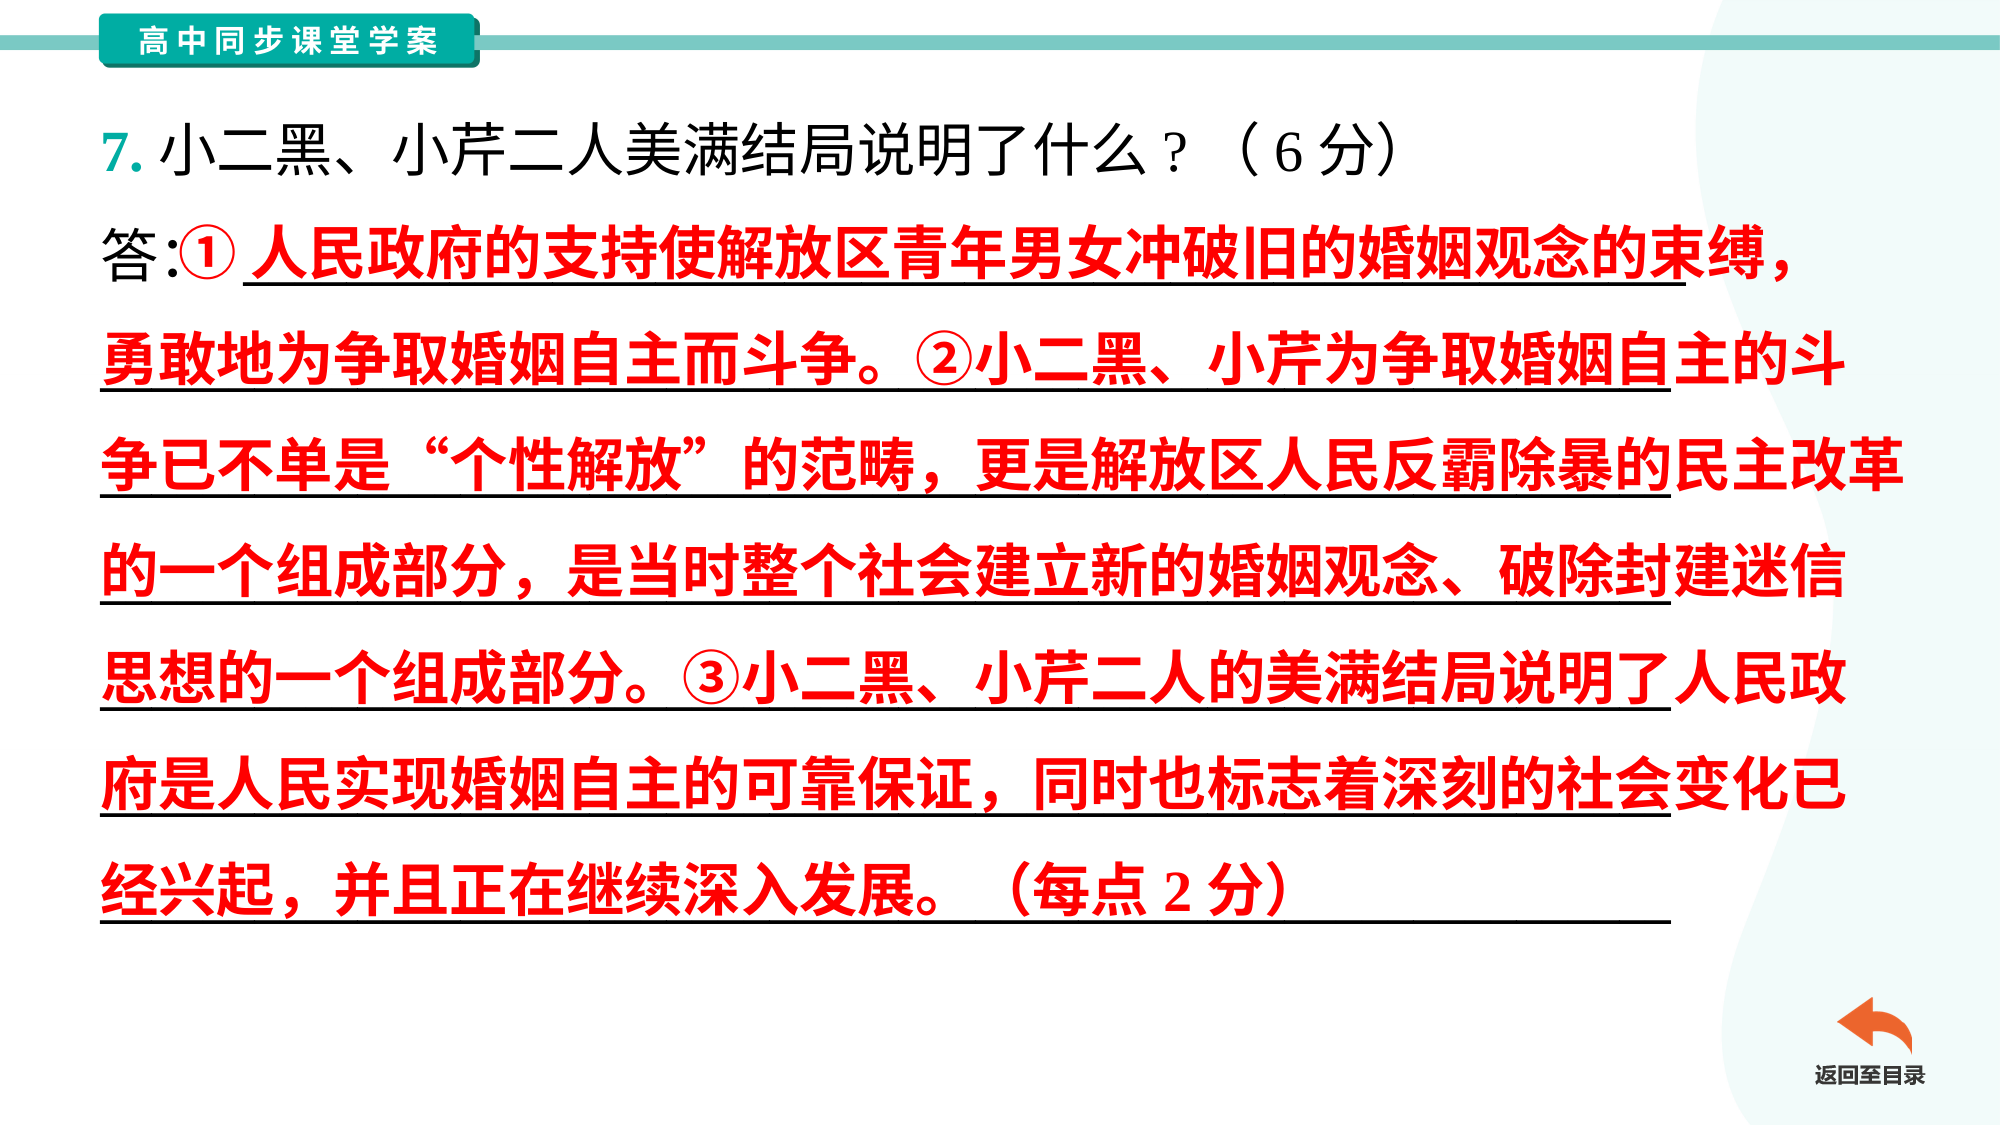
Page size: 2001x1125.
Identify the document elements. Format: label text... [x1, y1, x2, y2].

text_box 7.小二黑、小芹二人美满结局说明了什么?（6分） 答： ________________________________________________________ _____________________________________________________________ _____________________________________________________________ _____________________________________________________________ _____________________________________________________________ _____________________________________________________________ _____________________________________________________________ [100, 76, 1899, 179]
picture [0, 0, 2000, 1125]
text_box ①人民政府的支持使解放区青年男女冲破旧的婚姻观念的束缚， 勇敢地为争取婚姻自主而斗争。②小二黑、小芹为争取婚姻自主的斗 争已不单是“个性解放”的范畴，更是解放区人民反霸除暴的民主改革 的一个组成部分，是当时整个社会建立新的婚姻观念、破除封建迷信 思想的一个组成部分。③小二黑、小芹二人的美满结局说明了人民政 府是人民实现婚姻自主的可靠保证，同时也标志着深刻的社会变化已 经兴起，并且正在继续深入发展。（每点2分） [100, 179, 1899, 924]
